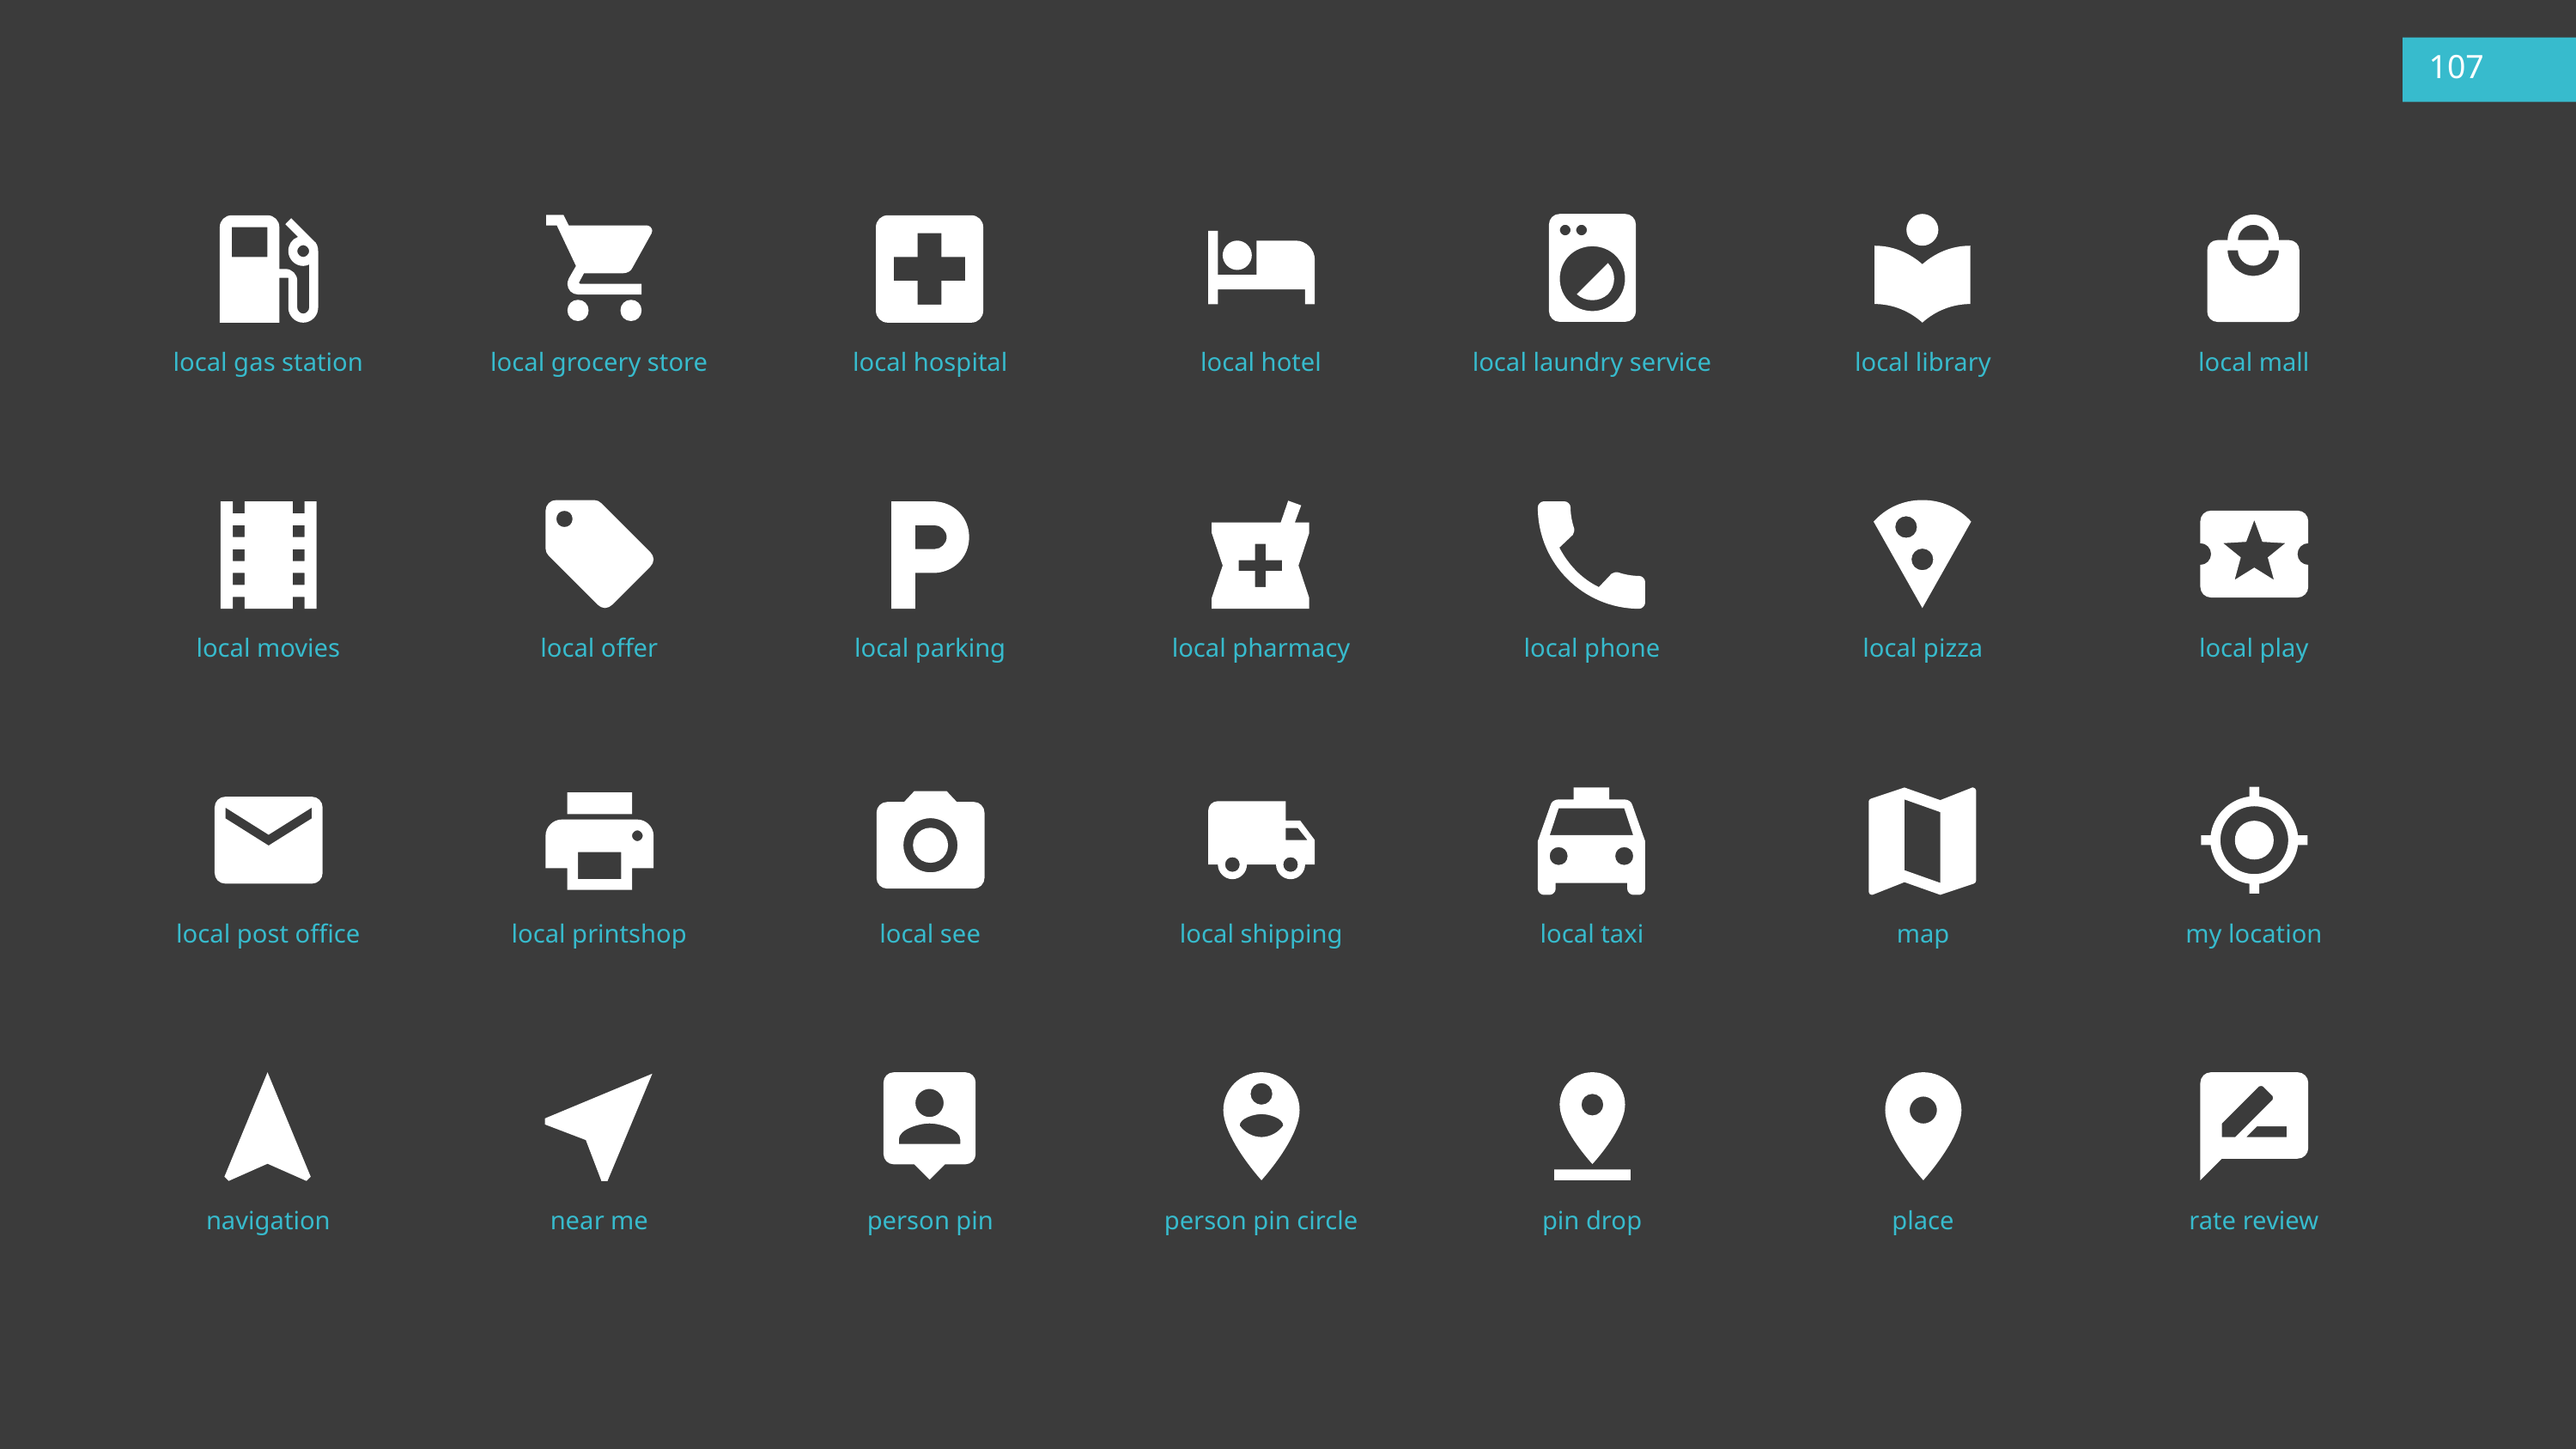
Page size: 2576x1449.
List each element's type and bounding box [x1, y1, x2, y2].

text_box [546, 215, 653, 295]
text_box [1208, 230, 1315, 305]
text_box [2201, 786, 2308, 894]
text_box [544, 1073, 653, 1181]
text_box [89, 912, 2433, 955]
text_box [220, 501, 317, 609]
text_box [545, 819, 654, 890]
text_box [567, 300, 589, 321]
text_box [1906, 214, 1939, 246]
text_box [1537, 787, 1645, 895]
text_box [876, 791, 985, 889]
text_box [891, 501, 969, 609]
slide_number [2415, 35, 2502, 100]
text_box [1212, 500, 1309, 609]
text_box [1559, 1072, 1625, 1165]
text_box [1874, 246, 1971, 323]
text_box [1874, 500, 1971, 609]
text_box [1222, 240, 1252, 270]
text_box [1537, 501, 1645, 609]
text_box [1208, 801, 1315, 880]
text_box [89, 1197, 2433, 1241]
text_box [89, 626, 2433, 669]
text_box [567, 792, 633, 815]
text_box [883, 1072, 976, 1180]
text_box [620, 300, 642, 321]
text_box [1868, 787, 1977, 895]
text_box [2200, 1072, 2309, 1180]
text_box [219, 215, 319, 323]
text_box [89, 339, 2433, 383]
text_box [545, 500, 654, 609]
text_box [876, 215, 984, 323]
text_box [2207, 214, 2300, 323]
text_box [1885, 1072, 1962, 1180]
text_box [1548, 214, 1637, 322]
text_box [1223, 1072, 1300, 1180]
text_box [224, 1072, 311, 1181]
text_box [2200, 510, 2309, 598]
text_box [214, 797, 323, 884]
text_box [1554, 1169, 1631, 1180]
